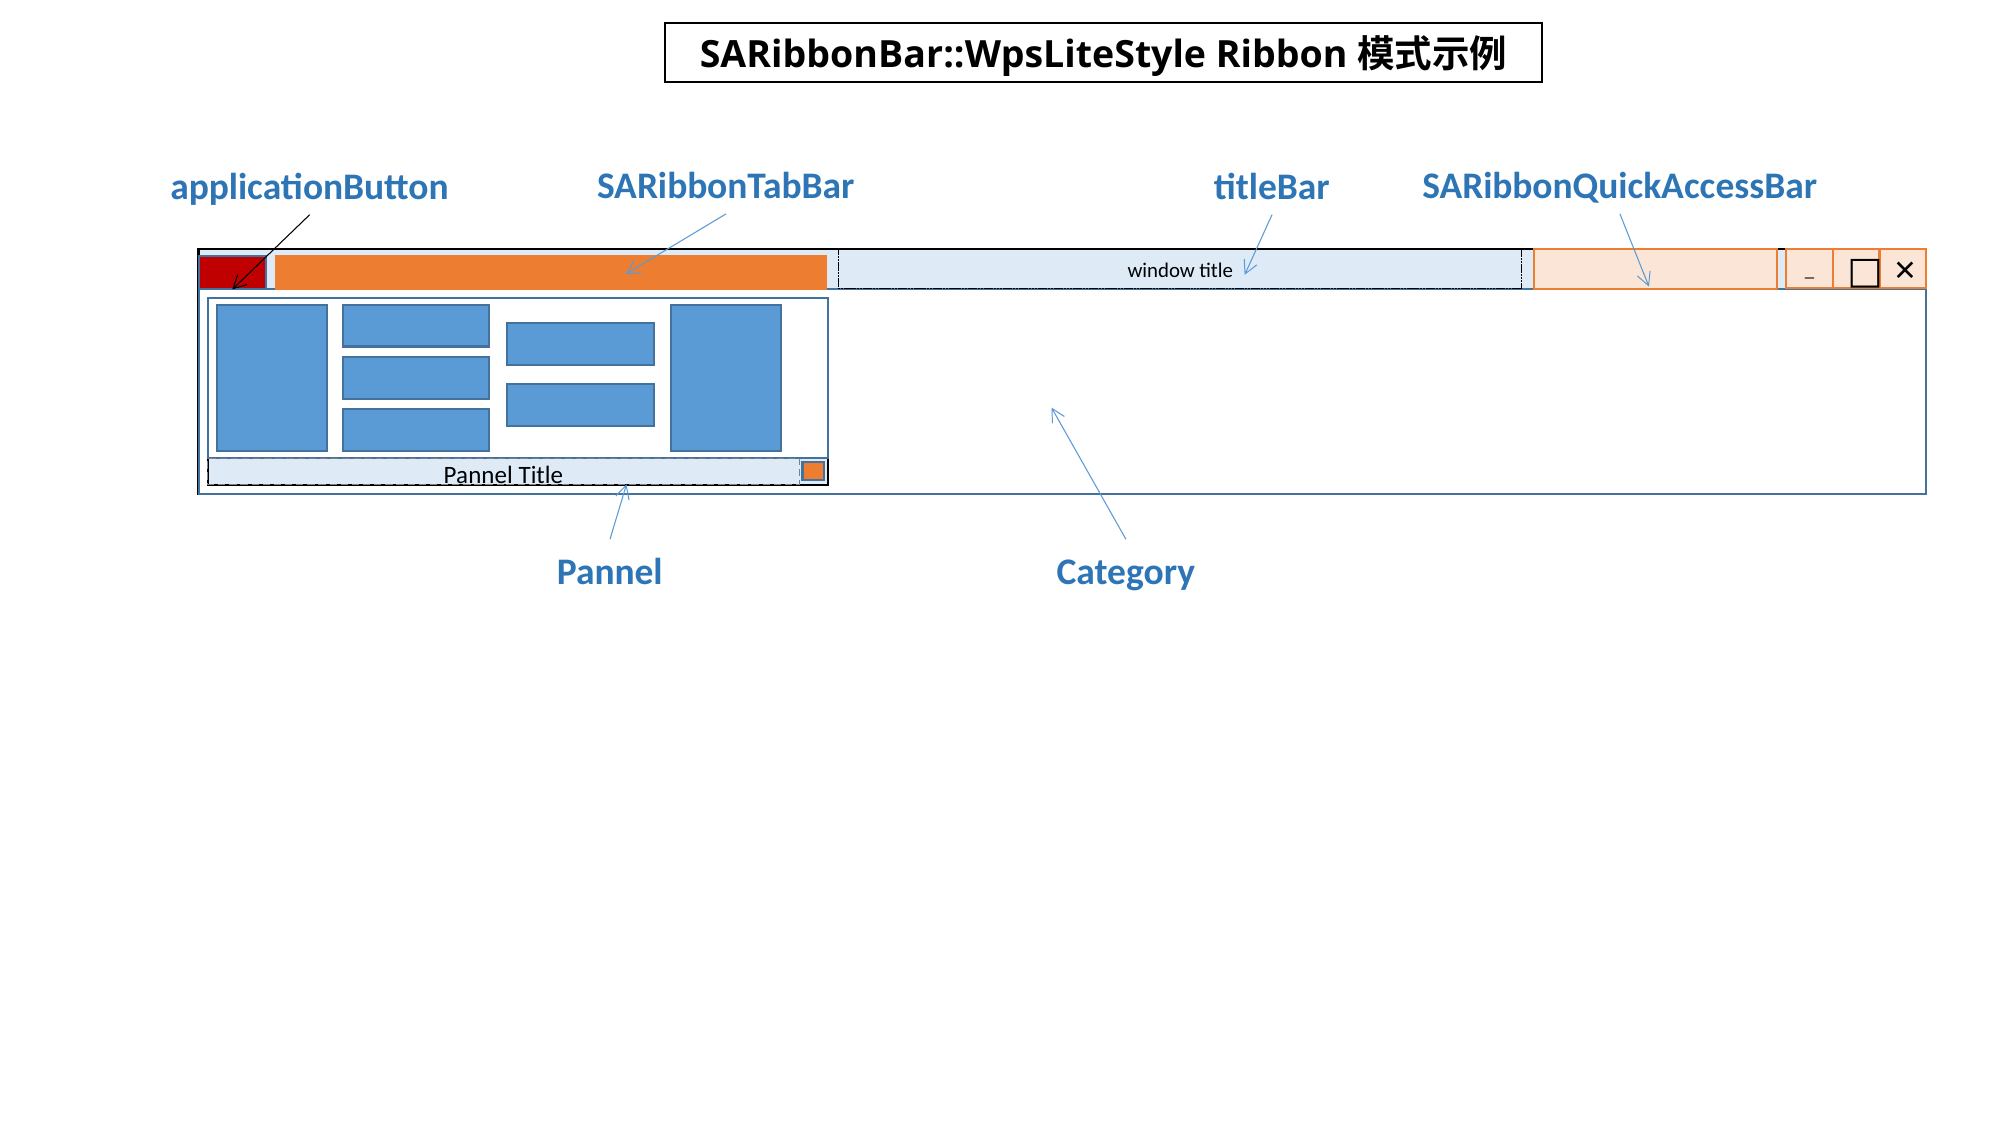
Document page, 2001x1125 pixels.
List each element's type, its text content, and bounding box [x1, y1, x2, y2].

text_box SARibbonTabBar [582, 154, 870, 214]
text_box × [1880, 248, 1927, 289]
text_box [670, 304, 782, 452]
text_box [198, 255, 232, 290]
text_box [1533, 248, 1778, 290]
text_box _ [1785, 248, 1834, 289]
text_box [1244, 215, 1273, 275]
text_box Pannel Title [207, 458, 800, 485]
text_box [342, 304, 490, 348]
text_box [627, 459, 829, 486]
text_box [198, 288, 1927, 495]
text_box window title [838, 249, 1522, 289]
text_box [727, 248, 1244, 288]
text_box SARibbonQuickAccessBar [1407, 154, 1833, 214]
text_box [625, 214, 727, 275]
text_box titleBar [1199, 154, 1345, 215]
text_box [1619, 214, 1649, 287]
text_box applicationButton [155, 154, 464, 215]
text_box [342, 408, 490, 452]
text_box [310, 255, 827, 290]
text_box [216, 304, 328, 452]
text_box [207, 297, 829, 459]
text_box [610, 484, 627, 540]
text_box Pannel [542, 539, 678, 599]
text_box [506, 322, 655, 366]
text_box [342, 356, 490, 400]
text_box SARibbonBar::WpsLiteStyle Ribbon模式示例 [664, 22, 1543, 83]
text_box □ [1834, 248, 1880, 289]
text_box [1273, 248, 1533, 288]
text_box [197, 248, 232, 495]
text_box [232, 215, 310, 290]
text_box Category [1041, 539, 1211, 599]
text_box [310, 248, 625, 255]
text_box [1778, 248, 1785, 288]
text_box [801, 461, 825, 481]
text_box [506, 383, 655, 427]
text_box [1051, 407, 1126, 540]
